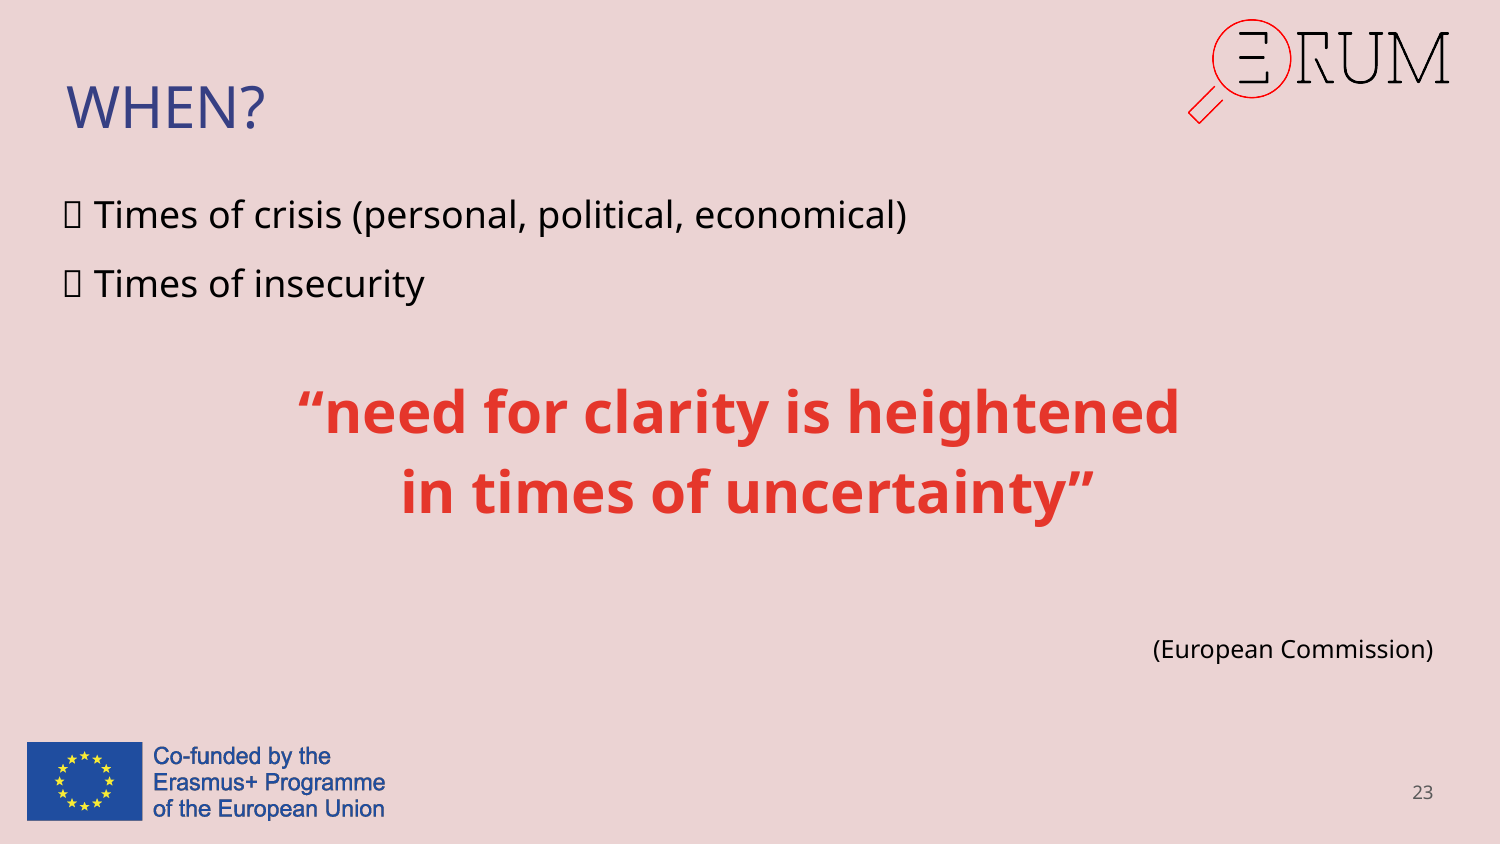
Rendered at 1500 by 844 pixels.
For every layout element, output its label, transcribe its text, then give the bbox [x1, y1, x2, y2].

list  Times of crisis (personal, political, economical)  Times of insecurity “need for clarity is heightened in times of uncertainty” (European Commission) [27, 169, 1449, 729]
slide_number 23 [1358, 761, 1449, 826]
title WHEN? [51, 55, 1168, 150]
picture [1136, 0, 1500, 137]
picture [27, 742, 385, 821]
